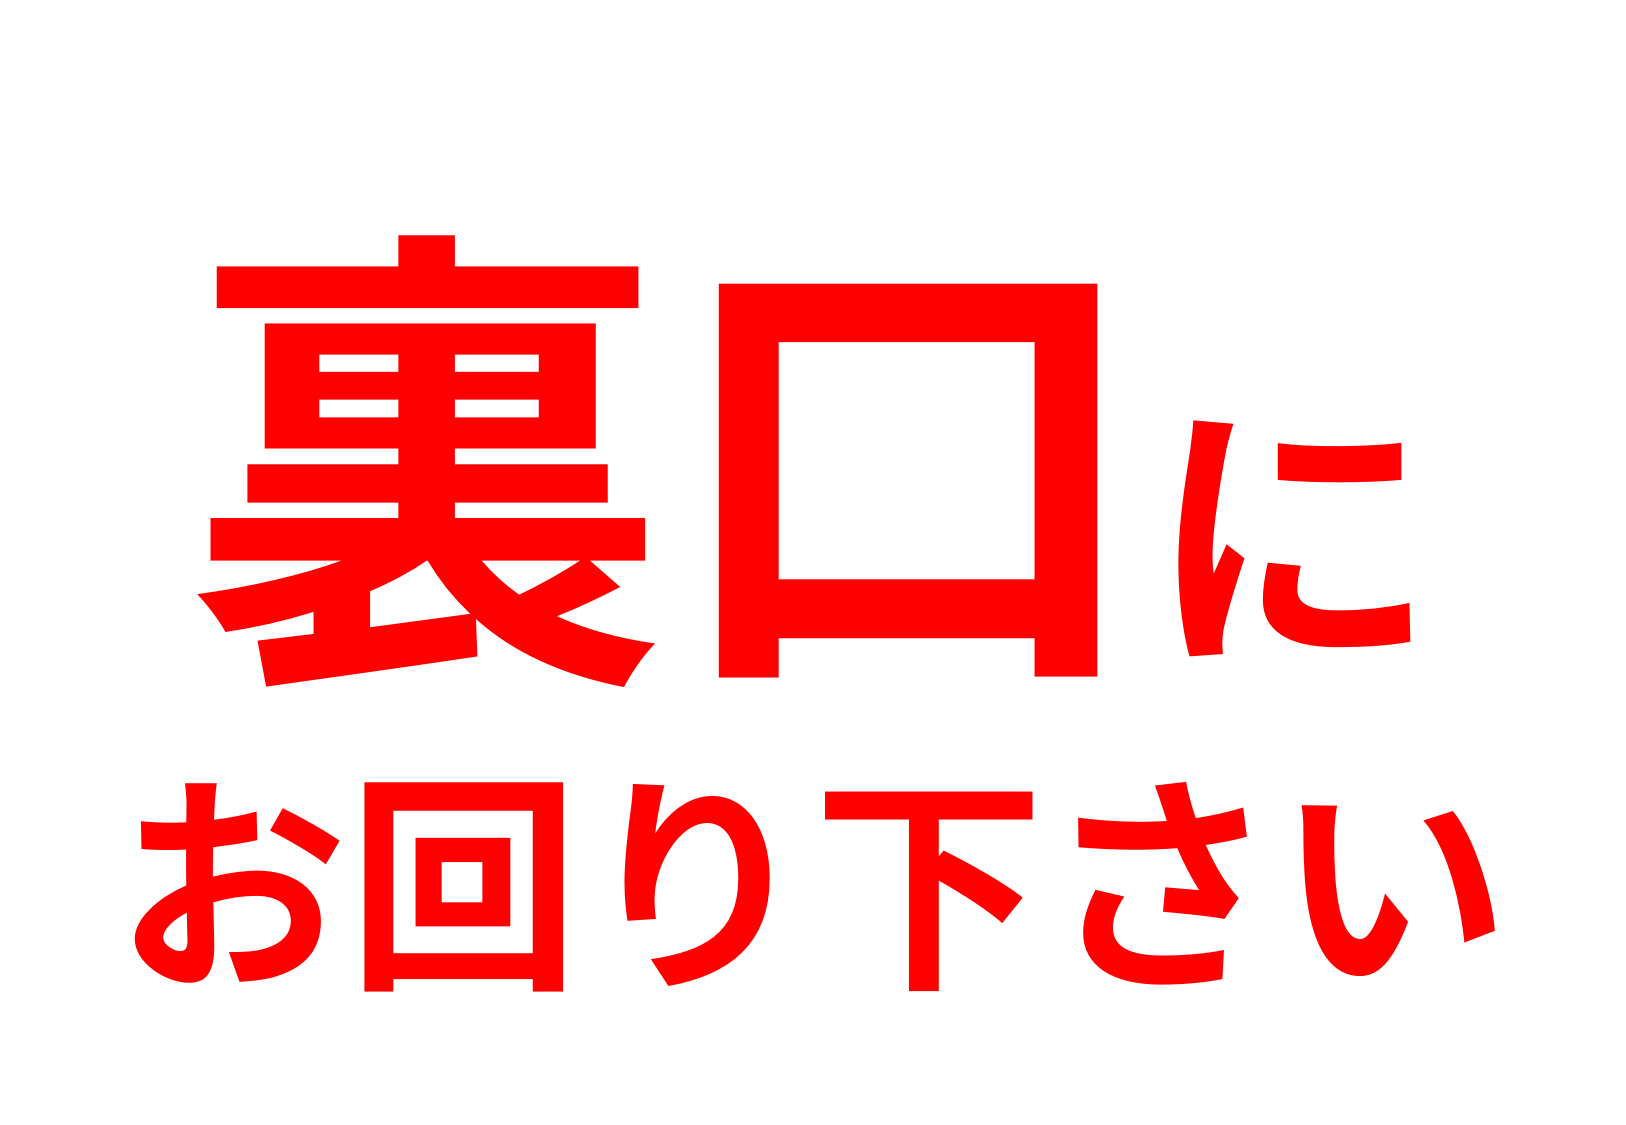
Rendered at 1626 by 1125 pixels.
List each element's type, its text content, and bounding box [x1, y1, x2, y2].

text_box 裏口に お回り下さい [0, 157, 1625, 1025]
